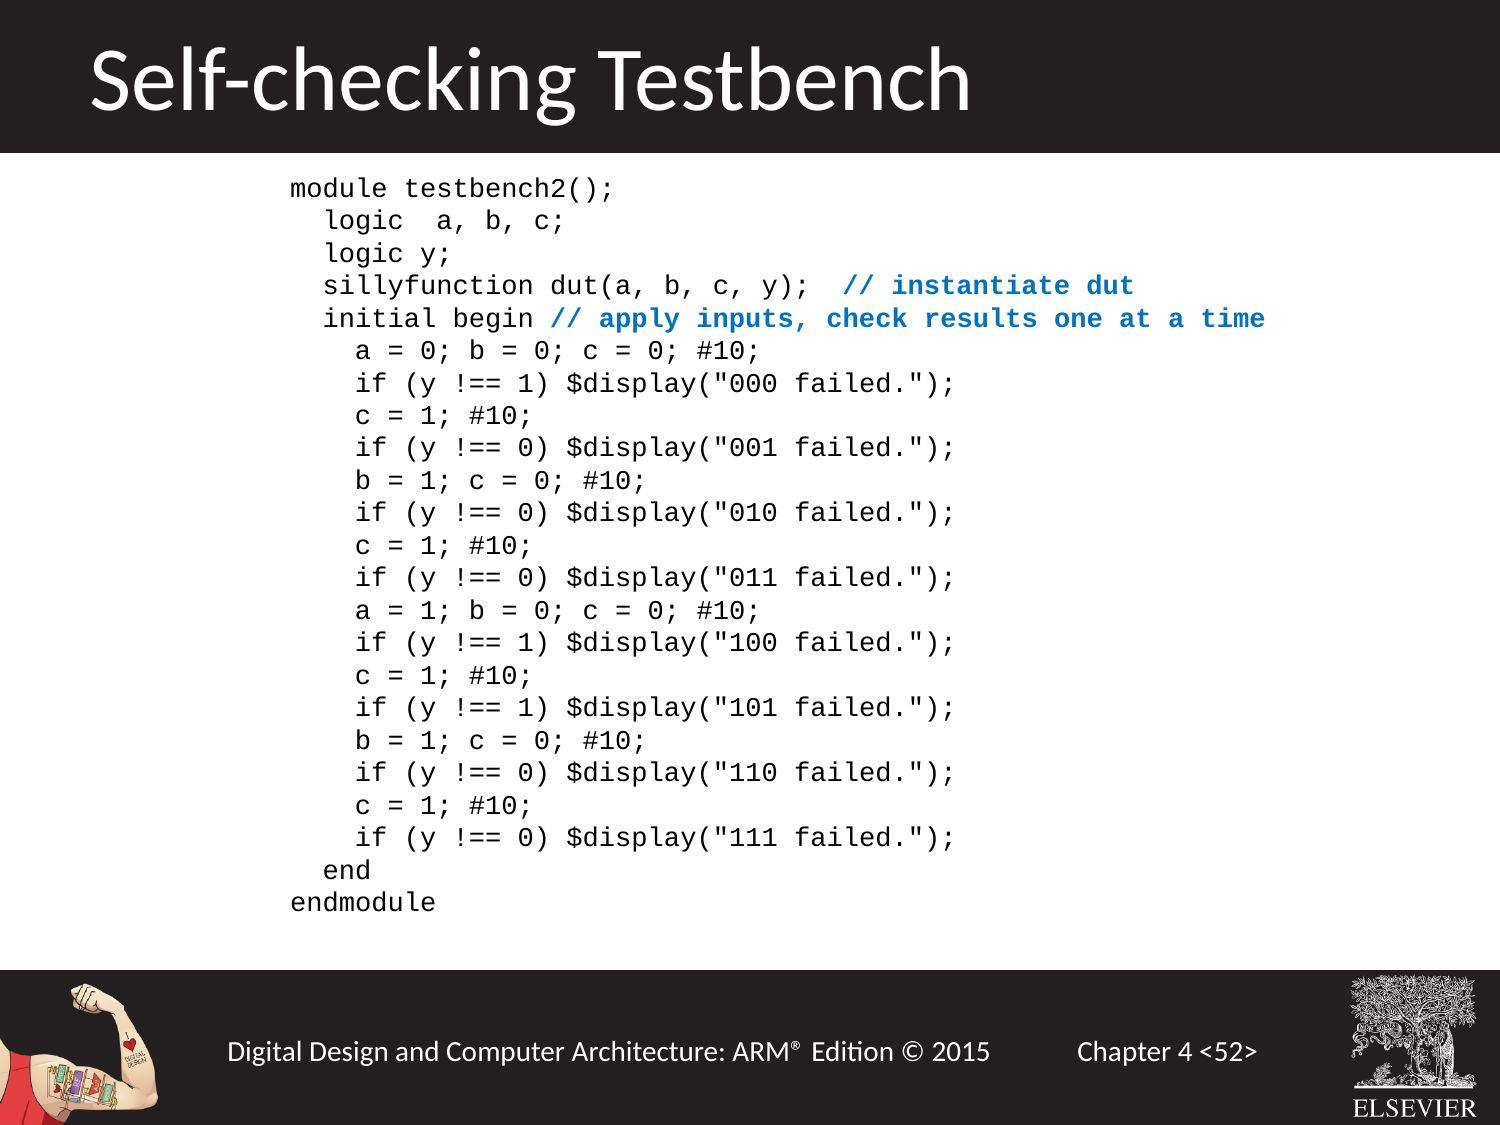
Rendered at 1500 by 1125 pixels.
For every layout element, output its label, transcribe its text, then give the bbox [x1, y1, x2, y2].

list module testbench2(); logic a, b, c; logic y; sillyfunction dut(a, b, c, y); // instantiate dut initial begin // apply inputs, check results one at a time a = 0; b = 0; c = 0; #10; if (y !== 1) $display("000 failed."); c = 1; #10; if (y !== 0) $display("001 failed."); b = 1; c = 0; #10; if (y !== 0) $display("010 failed."); c = 1; #10; if (y !== 0) $display("011 failed."); a = 1; b = 0; c = 0; #10; if (y !== 1) $display("100 failed."); c = 1; #10; if (y !== 1) $display("101 failed."); b = 1; c = 0; #10; if (y !== 0) $display("110 failed."); c = 1; #10; if (y !== 0) $display("111 failed."); end endmodule [275, 162, 1350, 1013]
text_box [87, 174, 1413, 1025]
picture [1350, 974, 1477, 1117]
text_box Self-checking Testbench [75, 11, 1375, 136]
picture [0, 979, 163, 1125]
